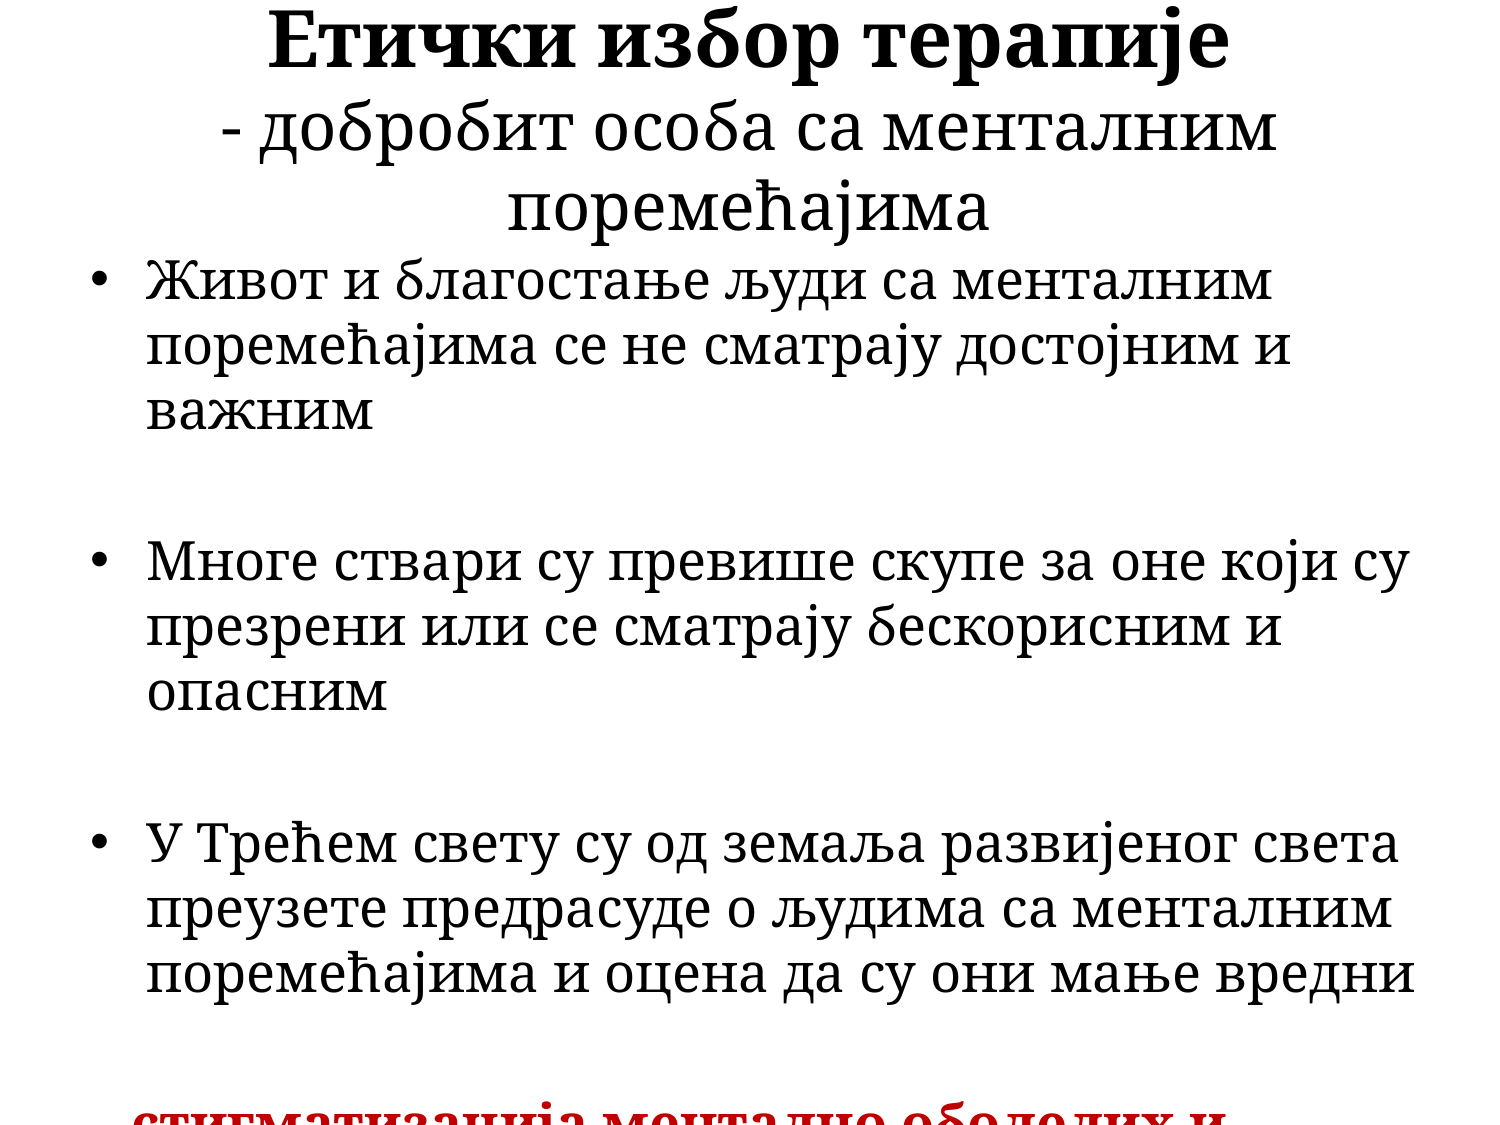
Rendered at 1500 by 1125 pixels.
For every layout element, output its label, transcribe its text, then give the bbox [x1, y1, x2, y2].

list Живот и благостање људи са менталним поремећајима се не сматрају достојним и важним Многе ствари су превише скупе за оне који су презрени или се сматрају бескорисним и опасним У Трећем свету су од земаља развијеног света преузете предрасуде о људима са менталним поремећајима и оцена да су они мање вредни – стигматизација ментално оболелих и њихових породица [74, 237, 1438, 1006]
title Етички избор терапије - добробит особа са менталним поремећајима [74, 44, 1426, 188]
